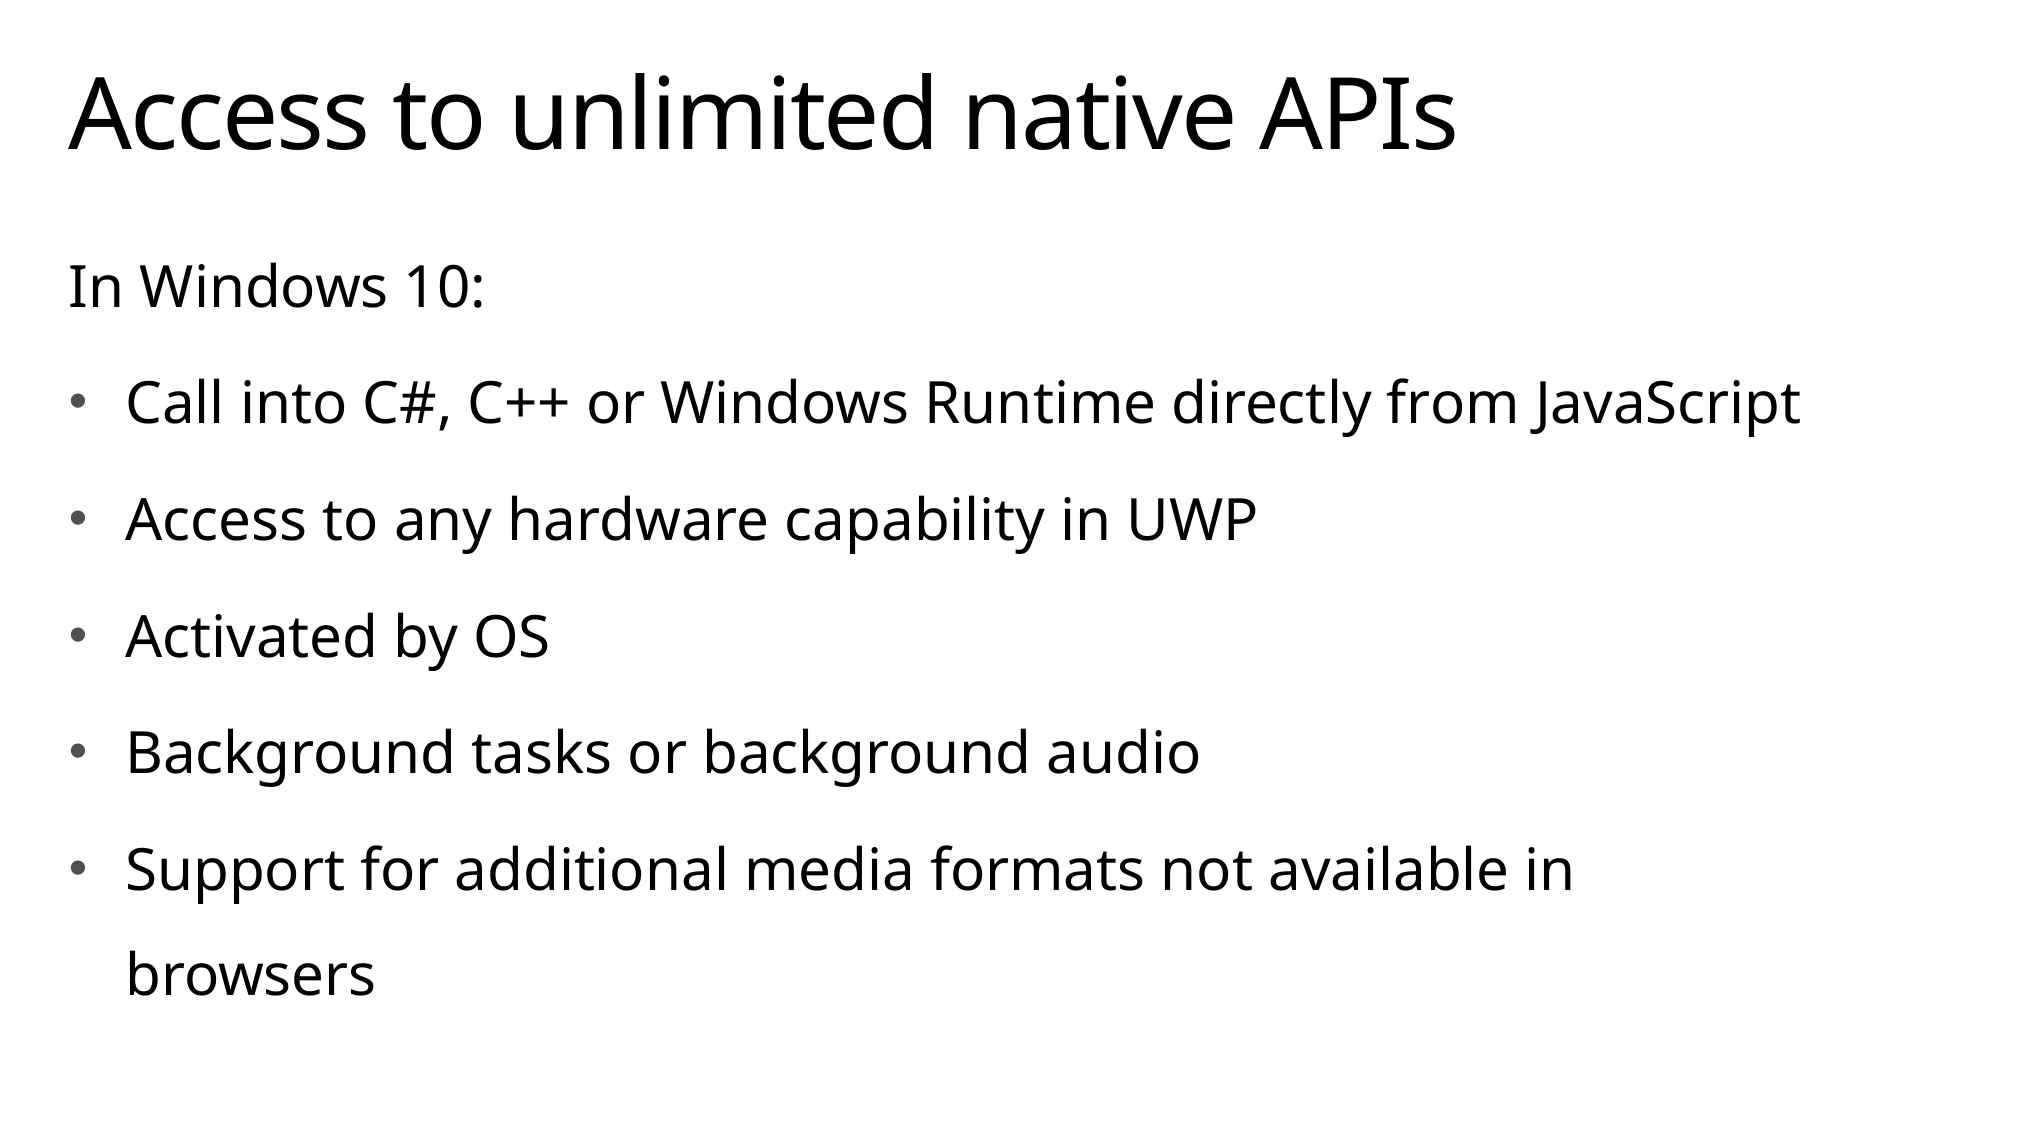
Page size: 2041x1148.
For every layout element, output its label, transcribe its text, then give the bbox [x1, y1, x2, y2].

title Access to unlimited native APIs [45, 48, 1996, 199]
list In Windows 10: Call into C#, C++ or Windows Runtime directly from JavaScript Access to any hardware capability in UWP Activated by OS Background tasks or background audio Support for additional media formats not available in browsers [45, 199, 1858, 937]
